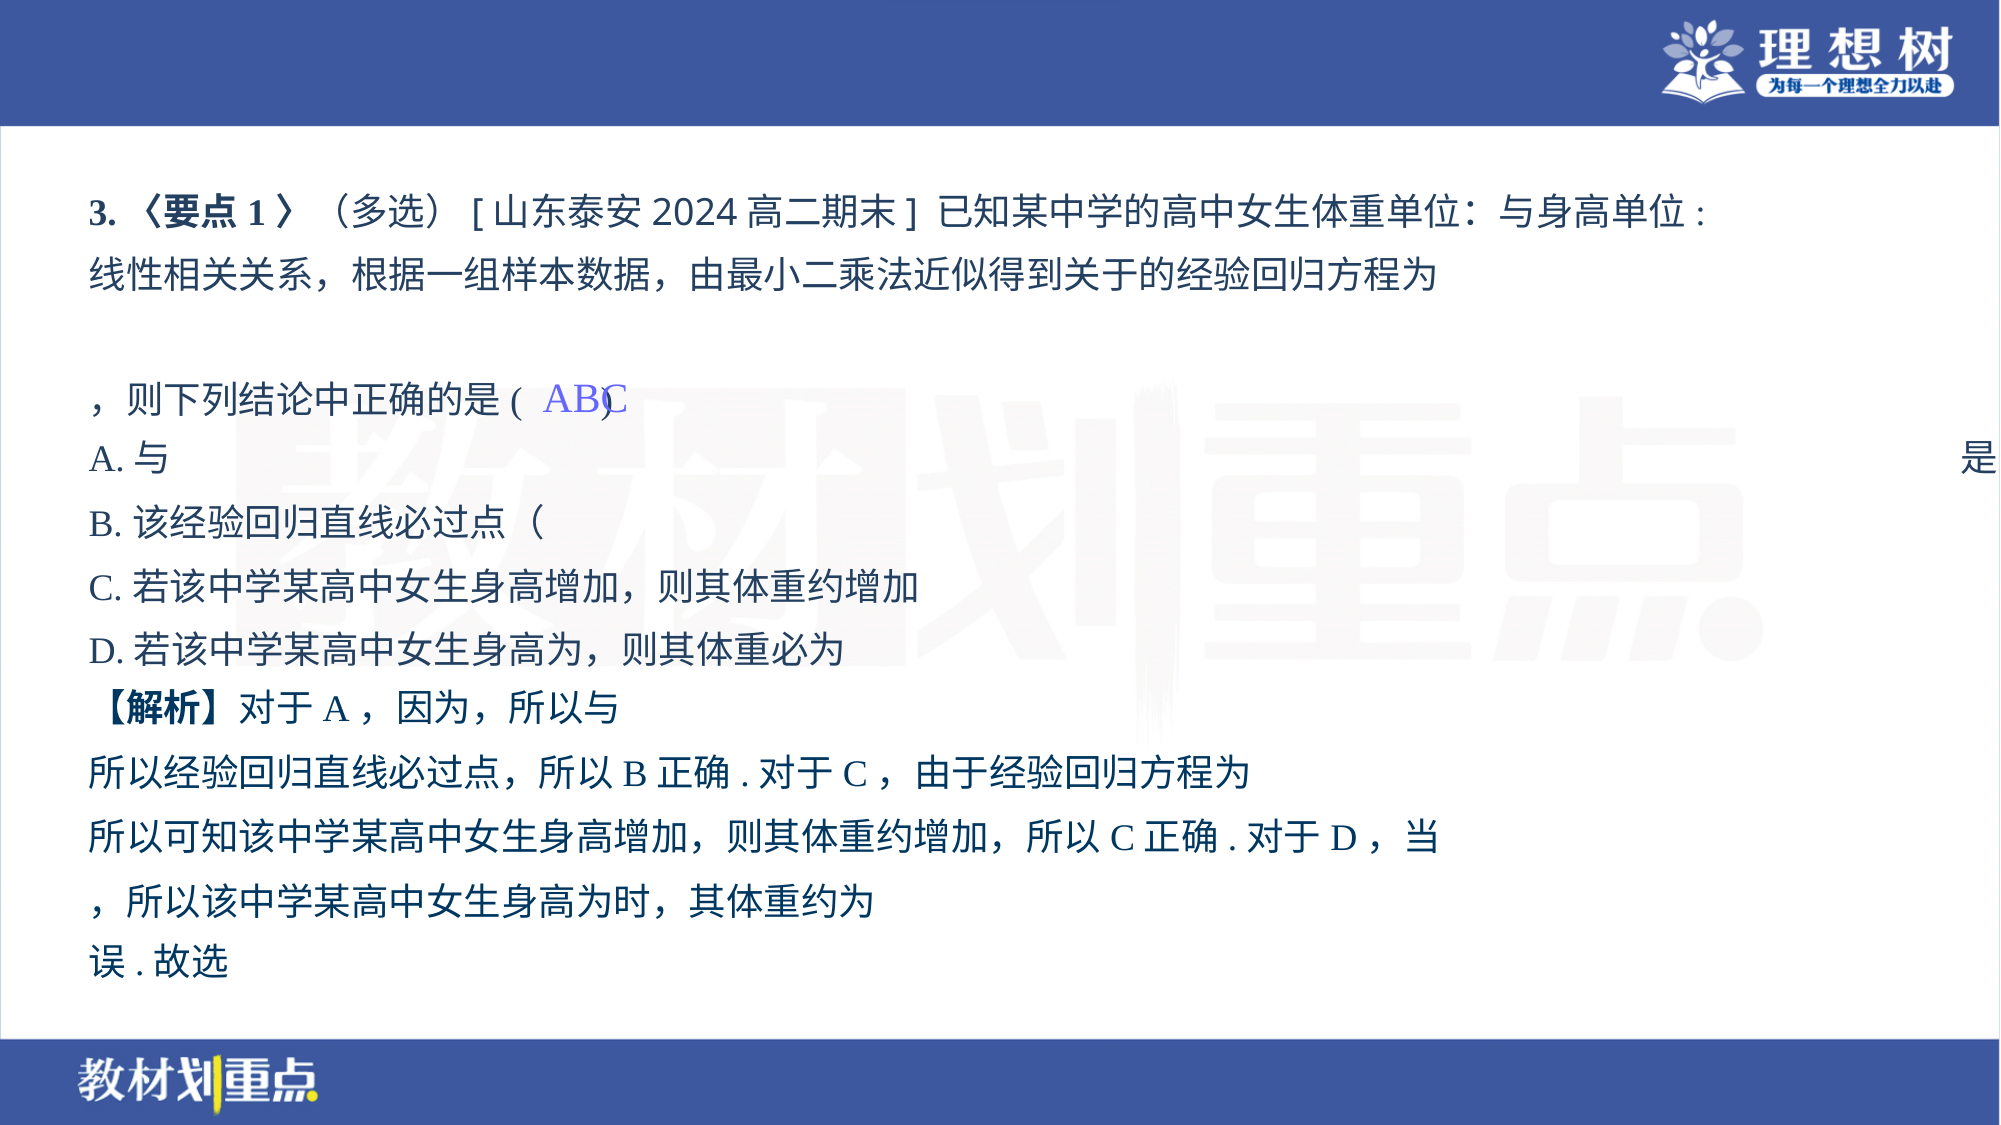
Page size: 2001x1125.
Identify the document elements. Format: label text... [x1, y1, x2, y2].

picture [0, 0, 2000, 1125]
text_box ABC [527, 368, 644, 419]
